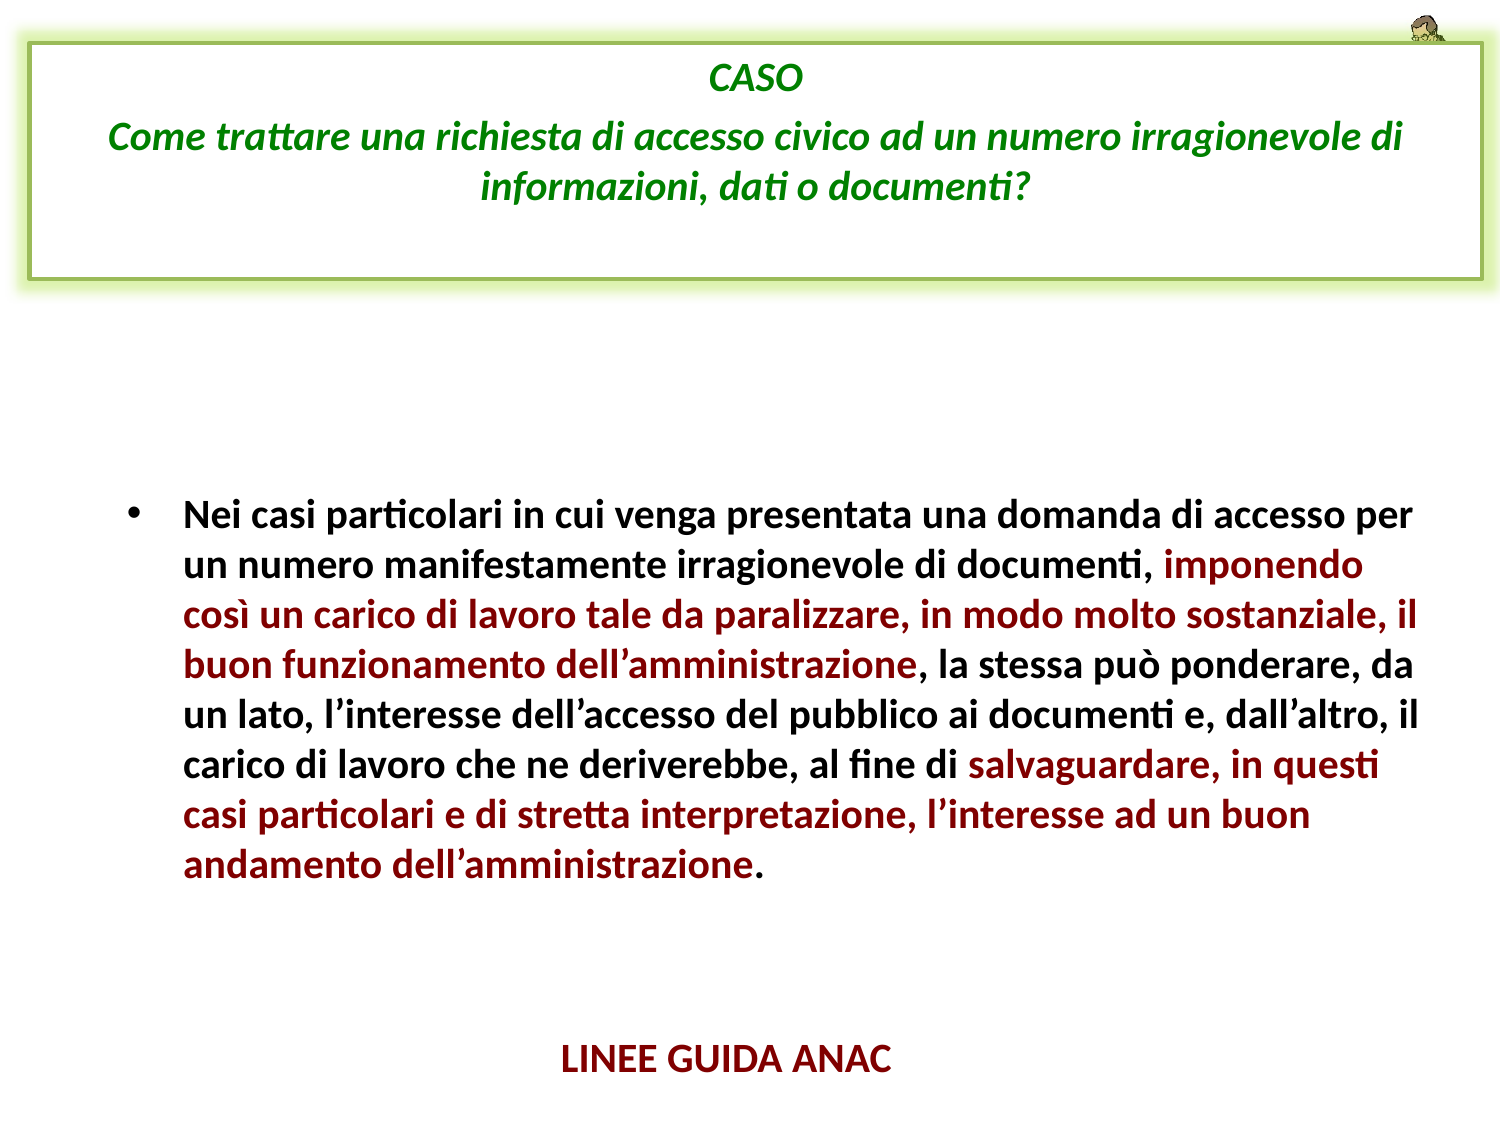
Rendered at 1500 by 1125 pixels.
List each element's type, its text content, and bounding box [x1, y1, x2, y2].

picture [1372, 7, 1488, 27]
text_box LINEE GUIDA ANAC [501, 1023, 951, 1088]
text_box Nei casi particolari in cui venga presentata una domanda di accesso per un numero manifestamente irragionevole di documenti, imponendo così un carico di lavoro tale da paralizzare, in modo molto sostanziale, il buon funzionamento dell’amministrazione, la stessa può ponderare, da un lato, l’interesse dell’accesso del pubblico ai documenti e, dall’altro, il carico di lavoro che ne deriverebbe, al fine di salvaguardare, in questi casi particolari e di stretta interpretazione, l’interesse ad un buon andamento dell’amministrazione. [112, 479, 1435, 895]
text_box CASO Come trattare una richiesta di accesso civico ad un numero irragionevole di informazioni, dati o documenti? [27, 41, 1484, 281]
